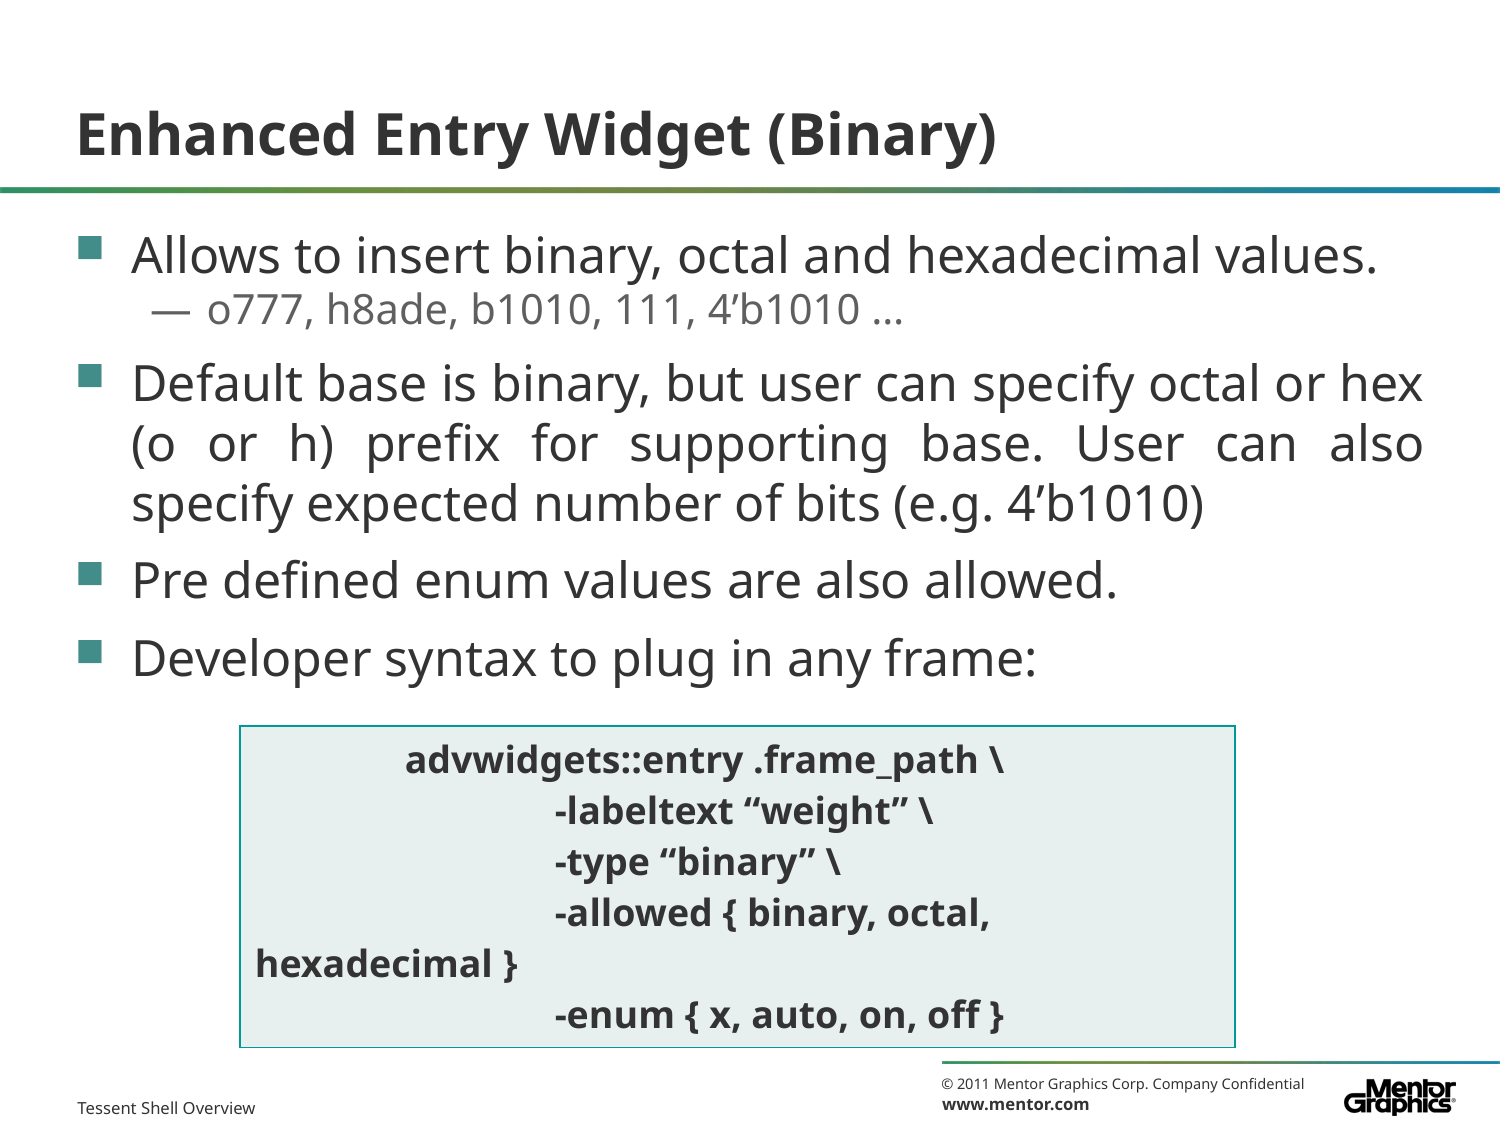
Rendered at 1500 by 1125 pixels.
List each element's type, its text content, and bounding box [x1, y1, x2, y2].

title Enhanced Entry Widget (Binary) [0, 0, 1500, 176]
footer Tessent Shell Overview [62, 1086, 918, 1125]
picture [0, 1048, 1500, 1125]
list Allows to insert binary, octal and hexadecimal values. o777, h8ade, b1010, 111, 4’b1010 … Default base is binary, but user can specify octal or hex (o or h) prefix for supporting base. User can also specify expected number of bits (e.g. 4’b1010) Pre defined enum values are also allowed. Developer syntax to plug in any frame: [0, 215, 1500, 1048]
picture [0, 176, 1500, 215]
table_header advwidgets::entry .frame_path \ -labeltext “weight” \ -type “binary” \ -allowed { binary, octal, hexadecimal } -enum { x, auto, on, off } [241, 727, 1234, 1047]
